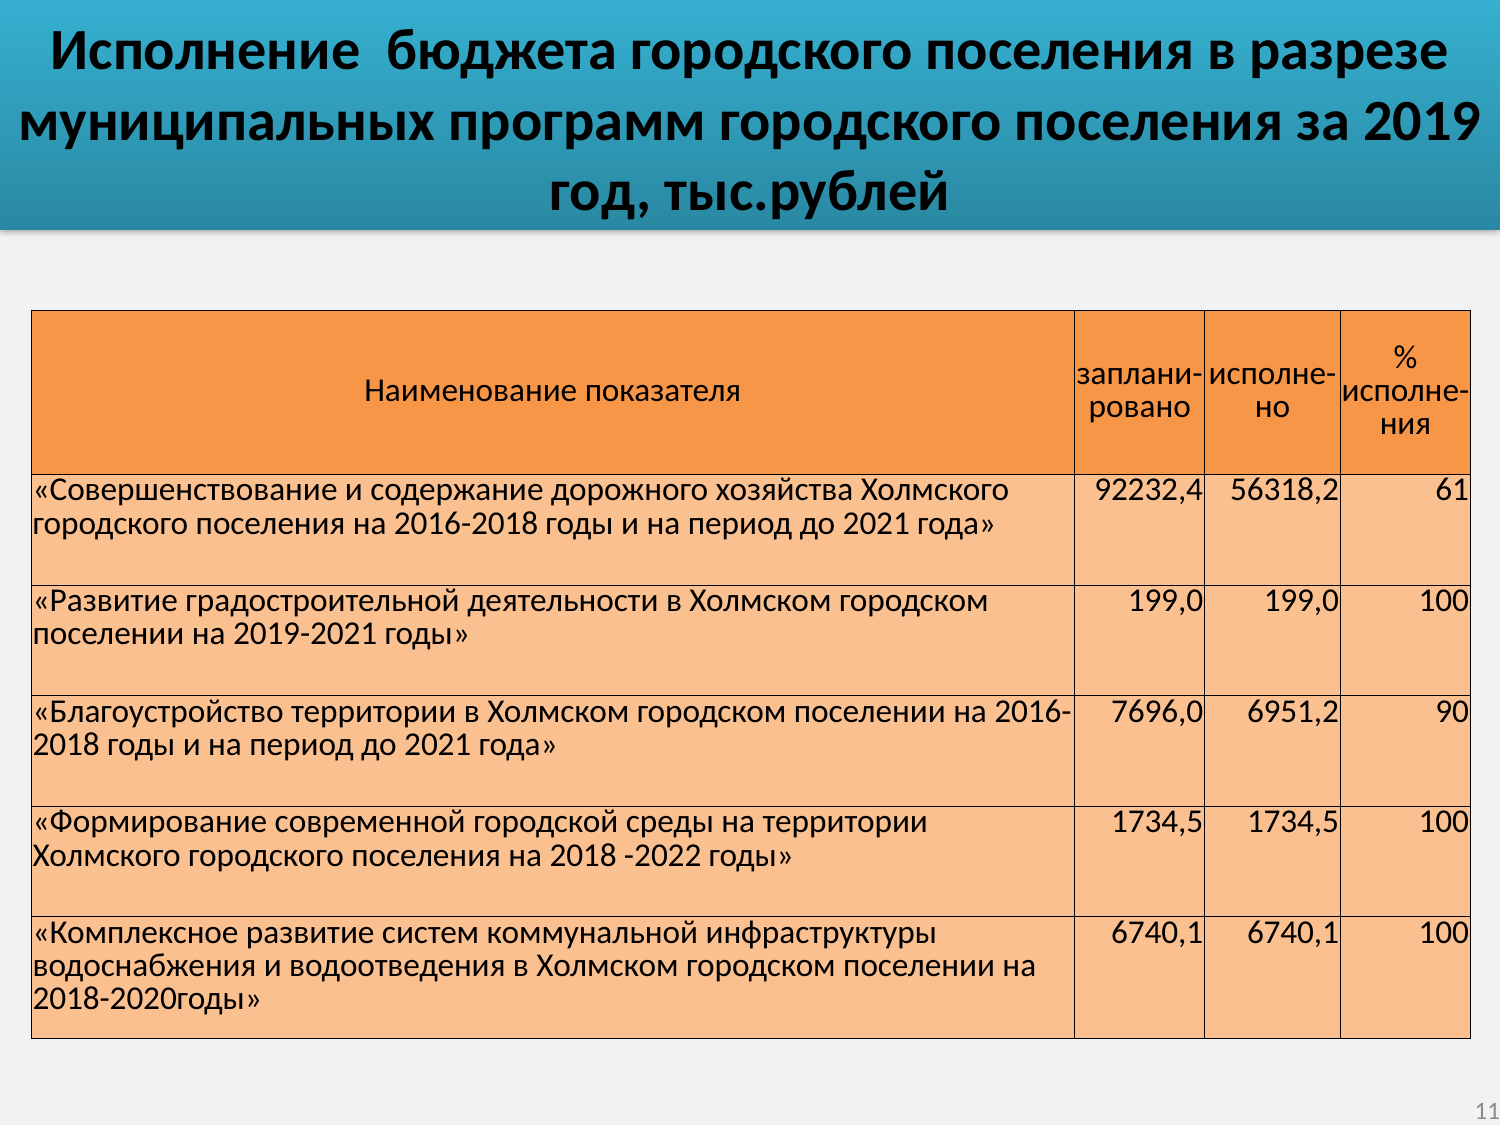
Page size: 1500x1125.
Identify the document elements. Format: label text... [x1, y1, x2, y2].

table_header исполне-но [1205, 311, 1340, 474]
table_cell 7696,0 [1075, 696, 1204, 806]
table_header заплани- ровано [1075, 311, 1204, 474]
slide_number 11 [1149, 1094, 1500, 1125]
table_cell 6740,1 [1075, 917, 1204, 1038]
table_cell 61 [1341, 475, 1470, 585]
table_cell 6740,1 [1205, 917, 1340, 1038]
text_box Исполнение бюджета городского поселения в разрезе муниципальных программ городского поселения за 2019 год, тыс.рублей [0, 0, 1500, 230]
table_header % исполне-ния [1341, 311, 1470, 474]
table_cell 199,0 [1075, 586, 1204, 695]
table_header Наименование показателя [32, 311, 1074, 474]
table_cell 100 [1341, 807, 1470, 916]
table_cell «Совершенствование и содержание дорожного хозяйства Холмского городского поселения на 2016-2018 годы и на период до 2021 года» [32, 475, 1074, 585]
table_cell «Благоустройство территории в Холмском городском поселении на 2016-2018 годы и на период до 2021 года» [32, 696, 1074, 806]
table_cell 56318,2 [1205, 475, 1340, 585]
table_cell 6951,2 [1205, 696, 1340, 806]
table_cell «Развитие градостроительной деятельности в Холмском городском поселении на 2019-2021 годы» [32, 586, 1074, 695]
table_cell «Формирование современной городской среды на территории Холмского городского поселения на 2018 -2022 годы» [32, 807, 1074, 916]
table_cell 100 [1341, 586, 1470, 695]
table_cell 92232,4 [1075, 475, 1204, 585]
table_cell 1734,5 [1205, 807, 1340, 916]
table_cell 100 [1341, 917, 1470, 1038]
table_cell «Комплексное развитие систем коммунальной инфраструктуры водоснабжения и водоотведения в Холмском городском поселении на 2018-2020годы» [32, 917, 1074, 1038]
table_cell 90 [1341, 696, 1470, 806]
table_cell 199,0 [1205, 586, 1340, 695]
table_cell 1734,5 [1075, 807, 1204, 916]
